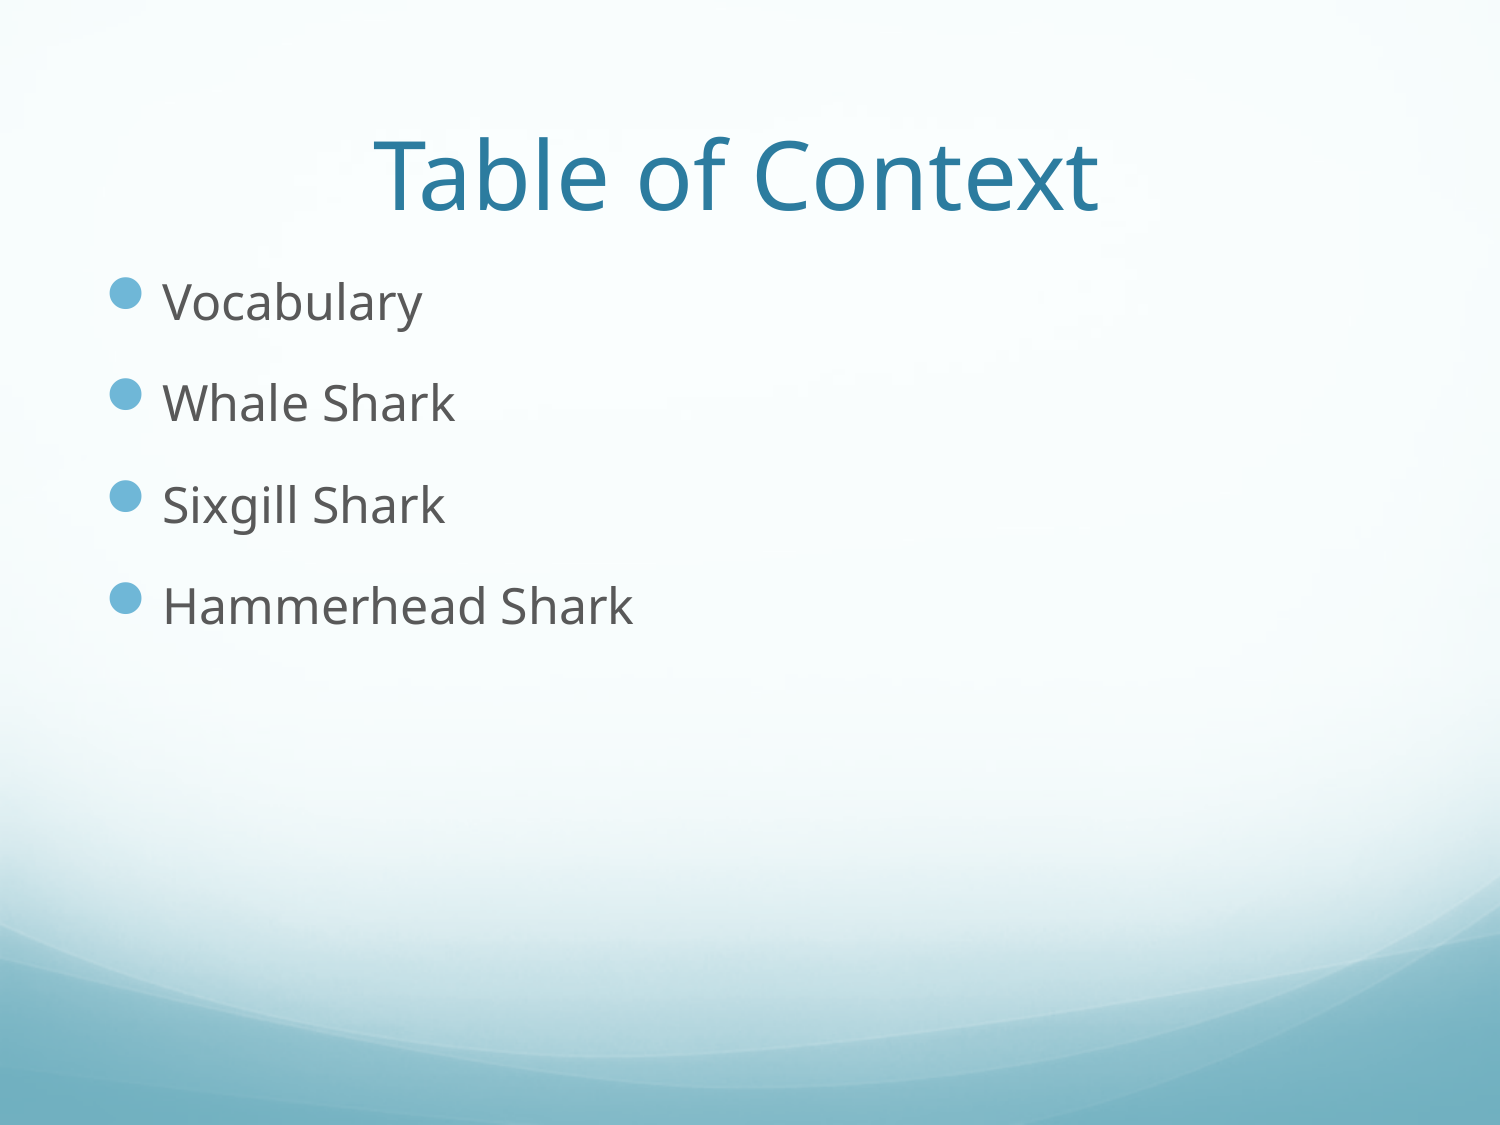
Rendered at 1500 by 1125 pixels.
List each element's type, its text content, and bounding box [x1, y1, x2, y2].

list Vocabulary Whale Shark Sixgill Shark Hammerhead Shark [90, 262, 1410, 975]
title Table of Context [90, 17, 1410, 237]
